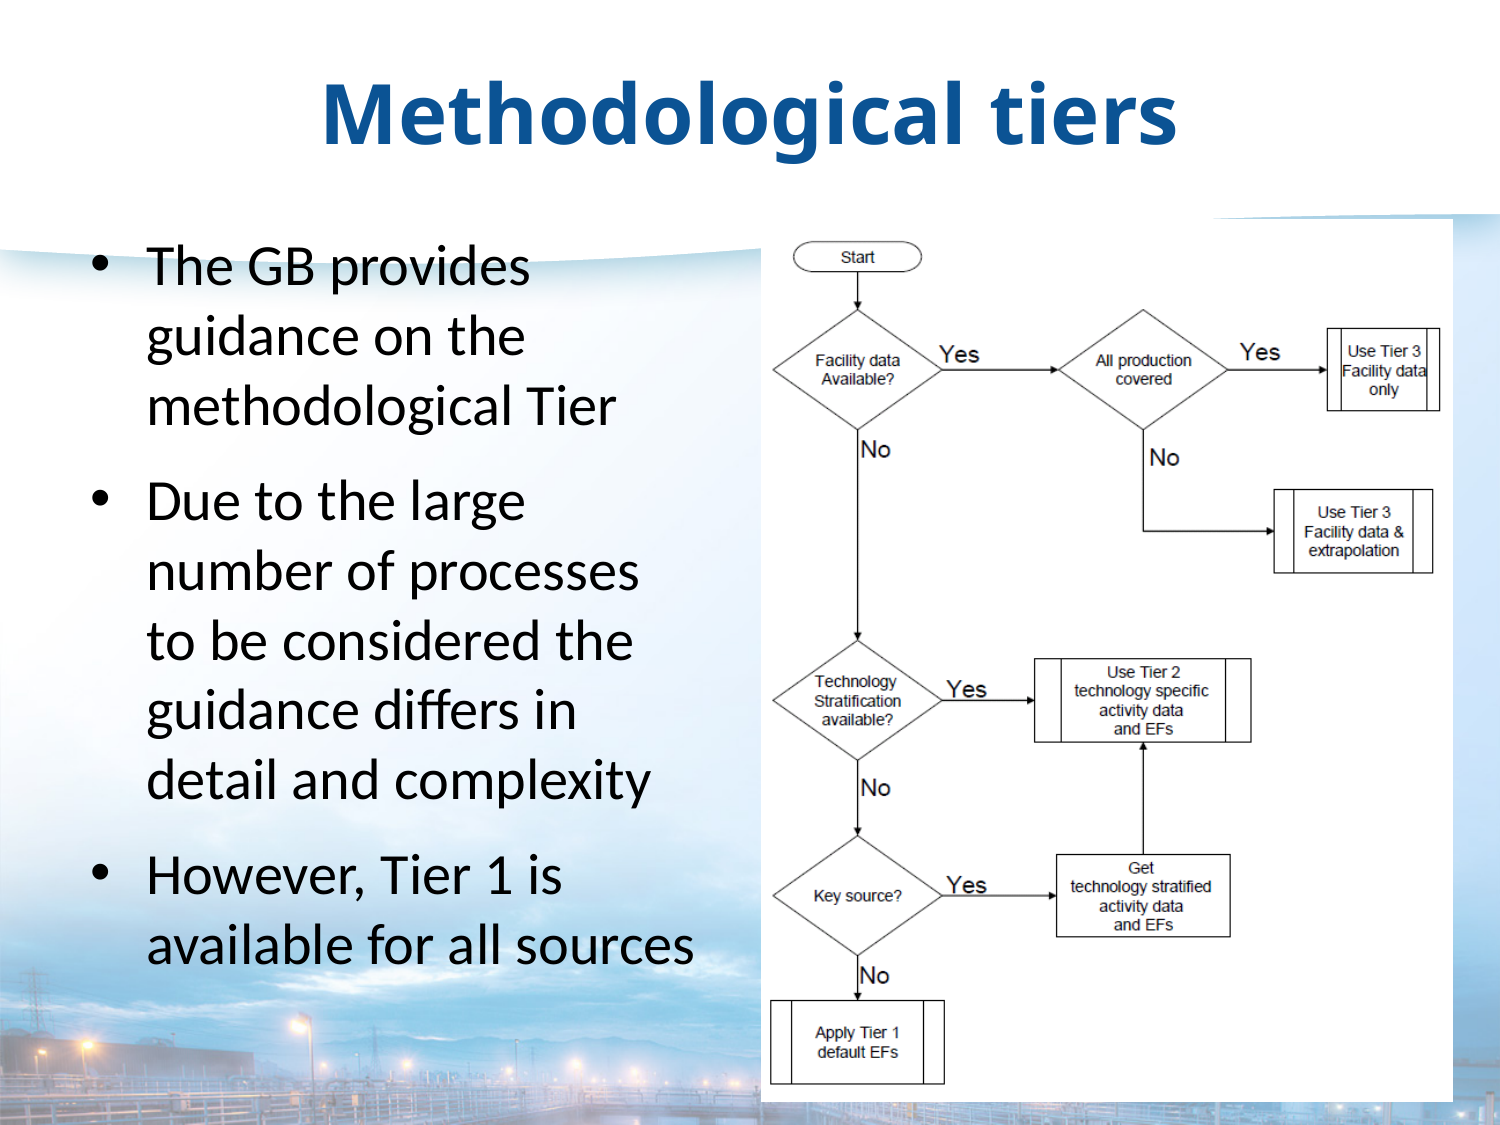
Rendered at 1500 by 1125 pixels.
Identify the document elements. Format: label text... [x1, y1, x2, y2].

picture [0, 215, 1500, 1125]
list The GB provides guidance on the methodological Tier Due to the large number of processes to be considered the guidance differs in detail and complexity However, Tier 1 is available for all sources [75, 219, 715, 1047]
title Methodological tiers [75, 45, 1425, 197]
